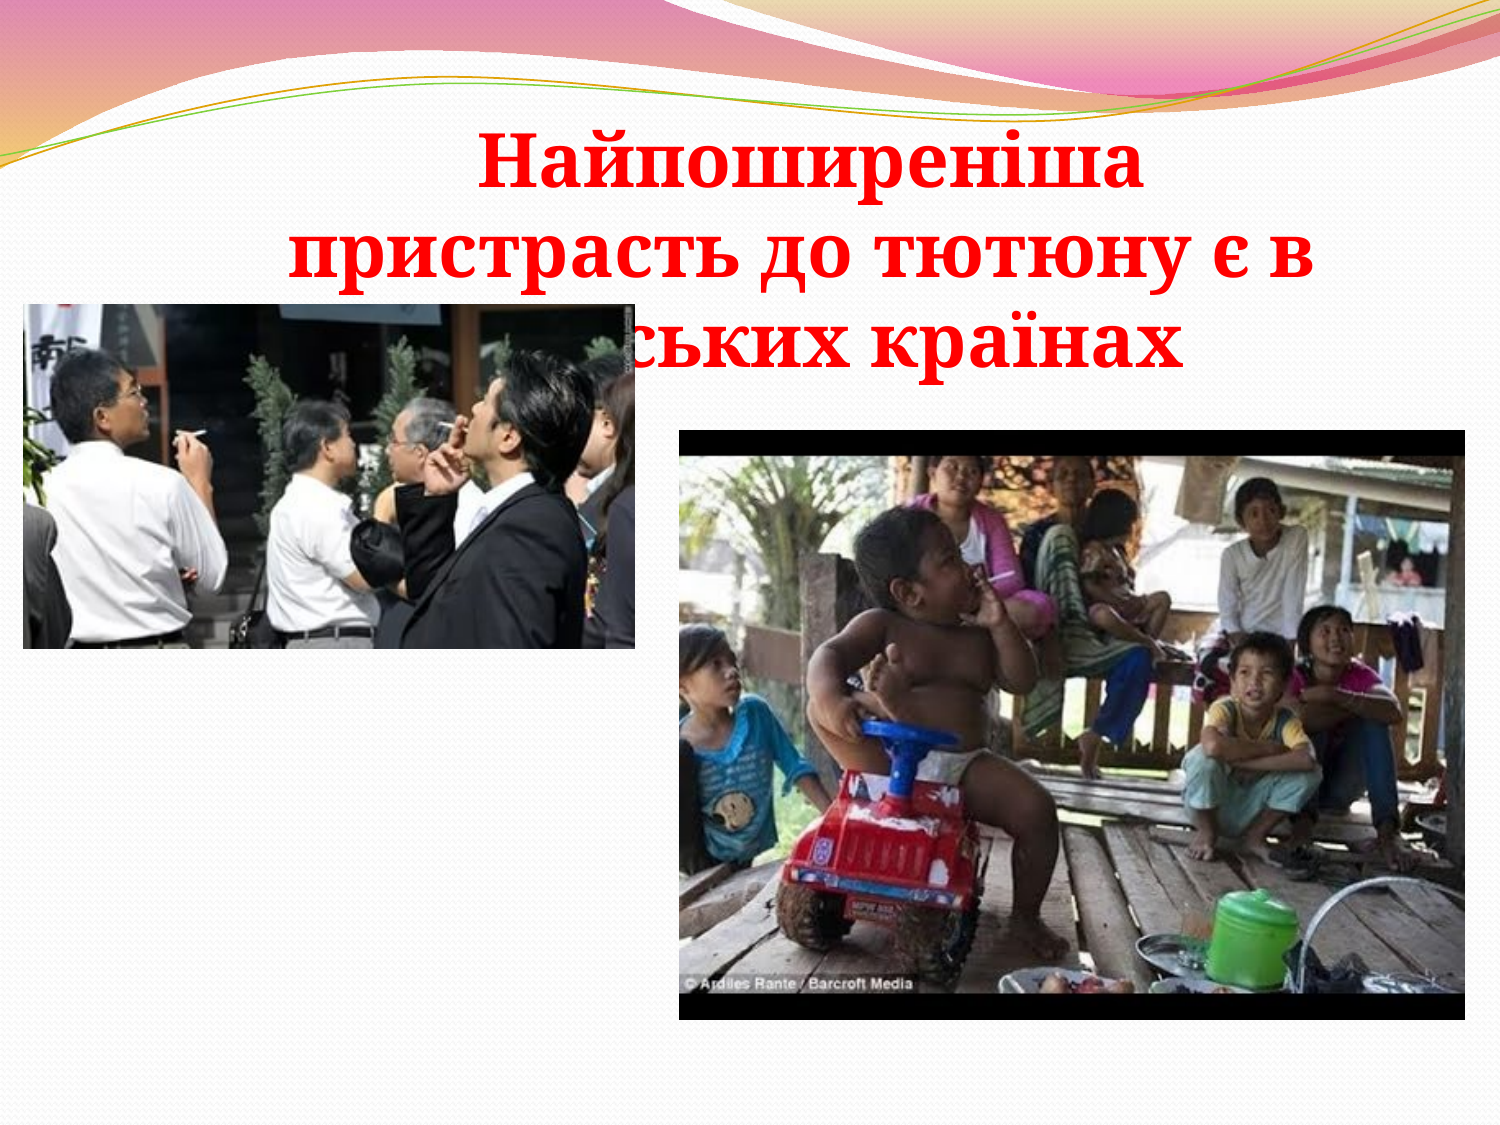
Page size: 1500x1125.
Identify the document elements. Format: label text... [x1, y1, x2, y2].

text_box Найпоширеніша пристрасть до тютюну є в азіатських країнах [222, 105, 1383, 391]
picture [679, 430, 1466, 1020]
picture [23, 304, 636, 649]
